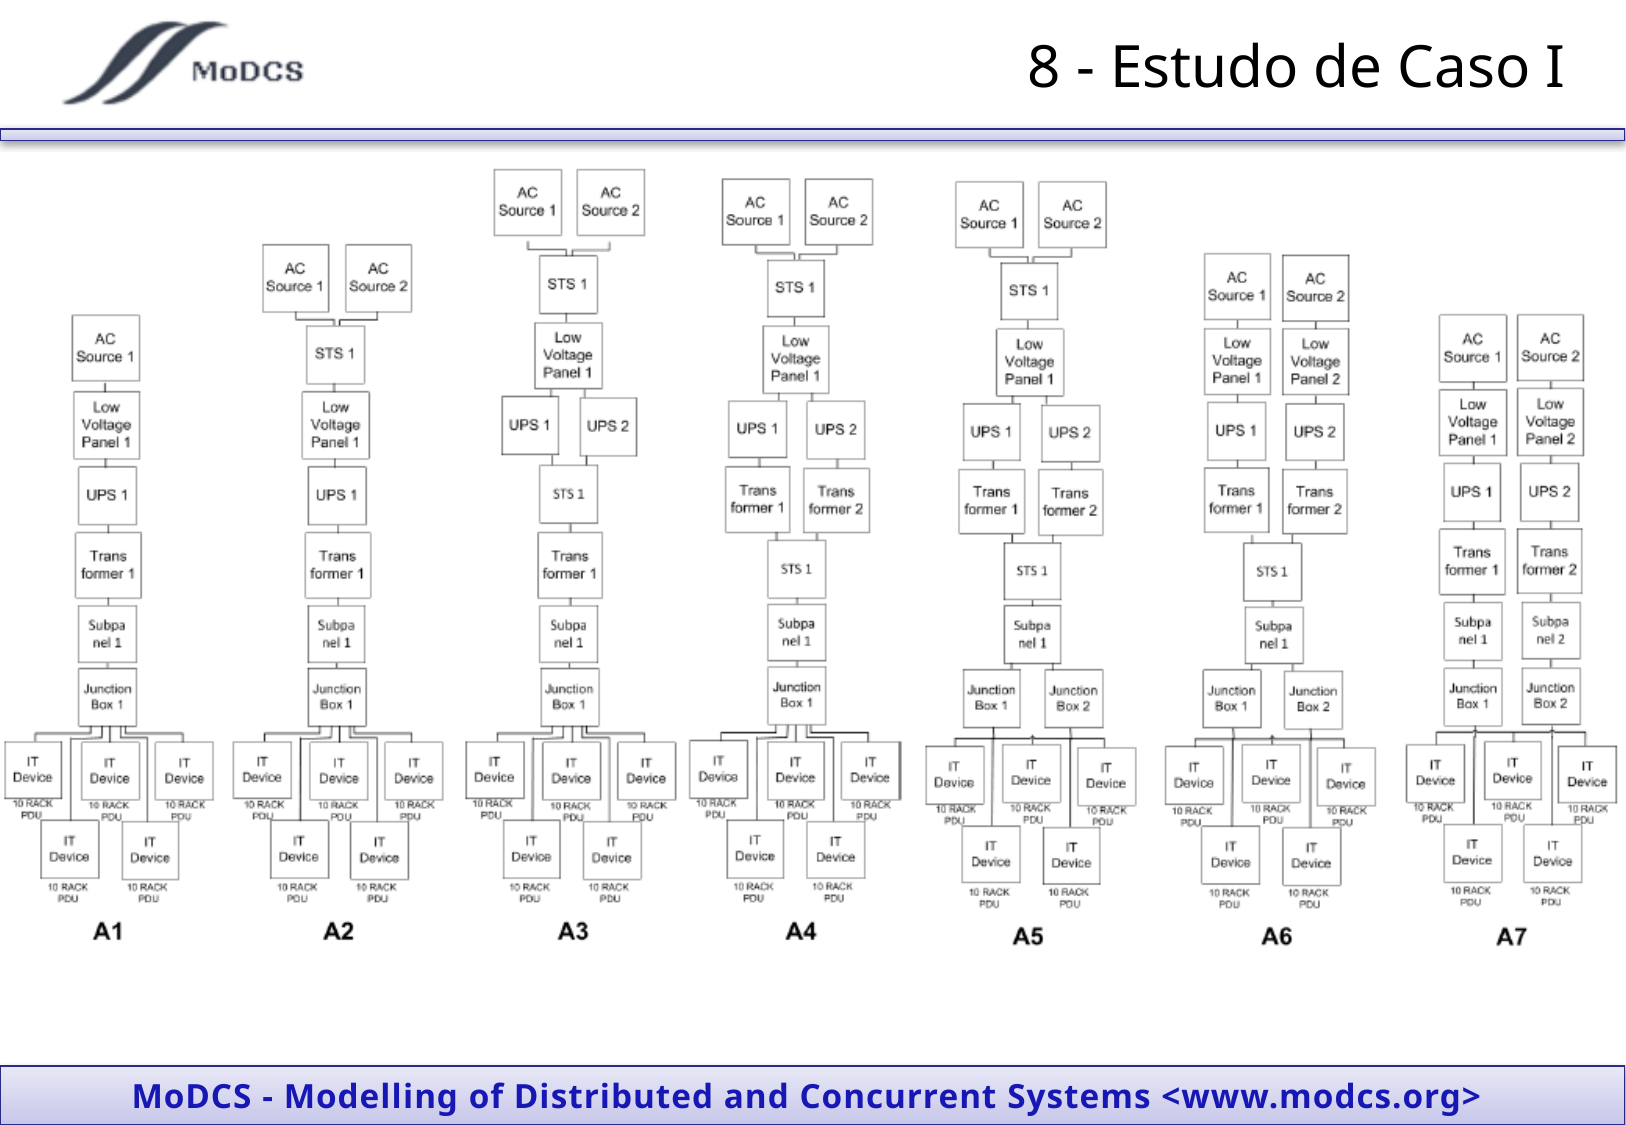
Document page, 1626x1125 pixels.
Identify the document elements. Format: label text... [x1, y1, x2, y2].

picture [0, 0, 390, 128]
title 8 - Estudo de Caso I [390, 0, 1581, 130]
picture [0, 162, 1623, 962]
